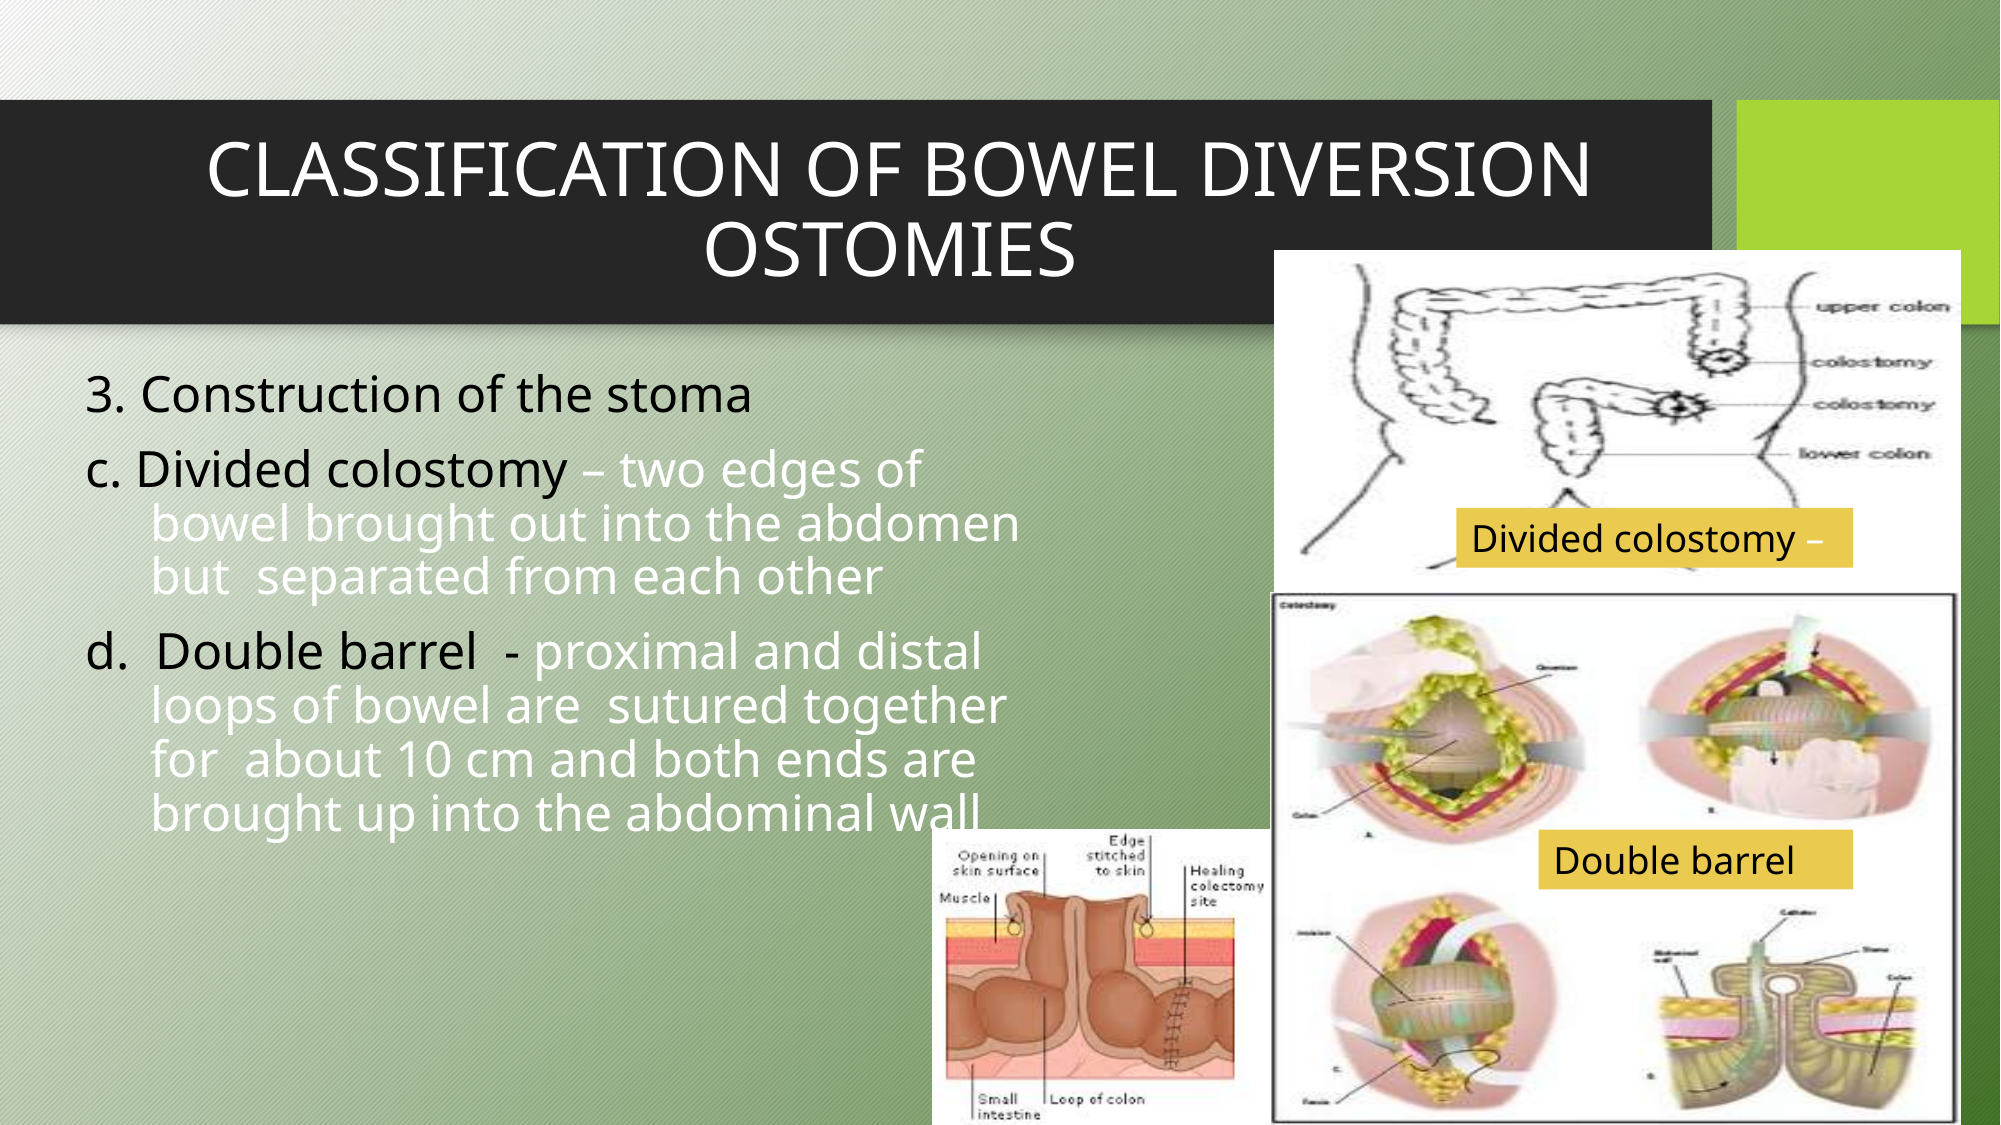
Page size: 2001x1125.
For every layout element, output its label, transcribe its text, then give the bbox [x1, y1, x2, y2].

title CLASSIFICATION OF BOWEL DIVERSION OSTOMIES [111, 123, 1689, 301]
list 3. Construction of the stoma c. Divided colostomy – two edges of bowel brought out into the abdomen but separated from each other d. Double barrel - proximal and distal loops of bowel are sutured together for about 10 cm and both ends are brought up into the abdominal wall [70, 361, 1079, 952]
picture [0, 250, 2000, 1125]
